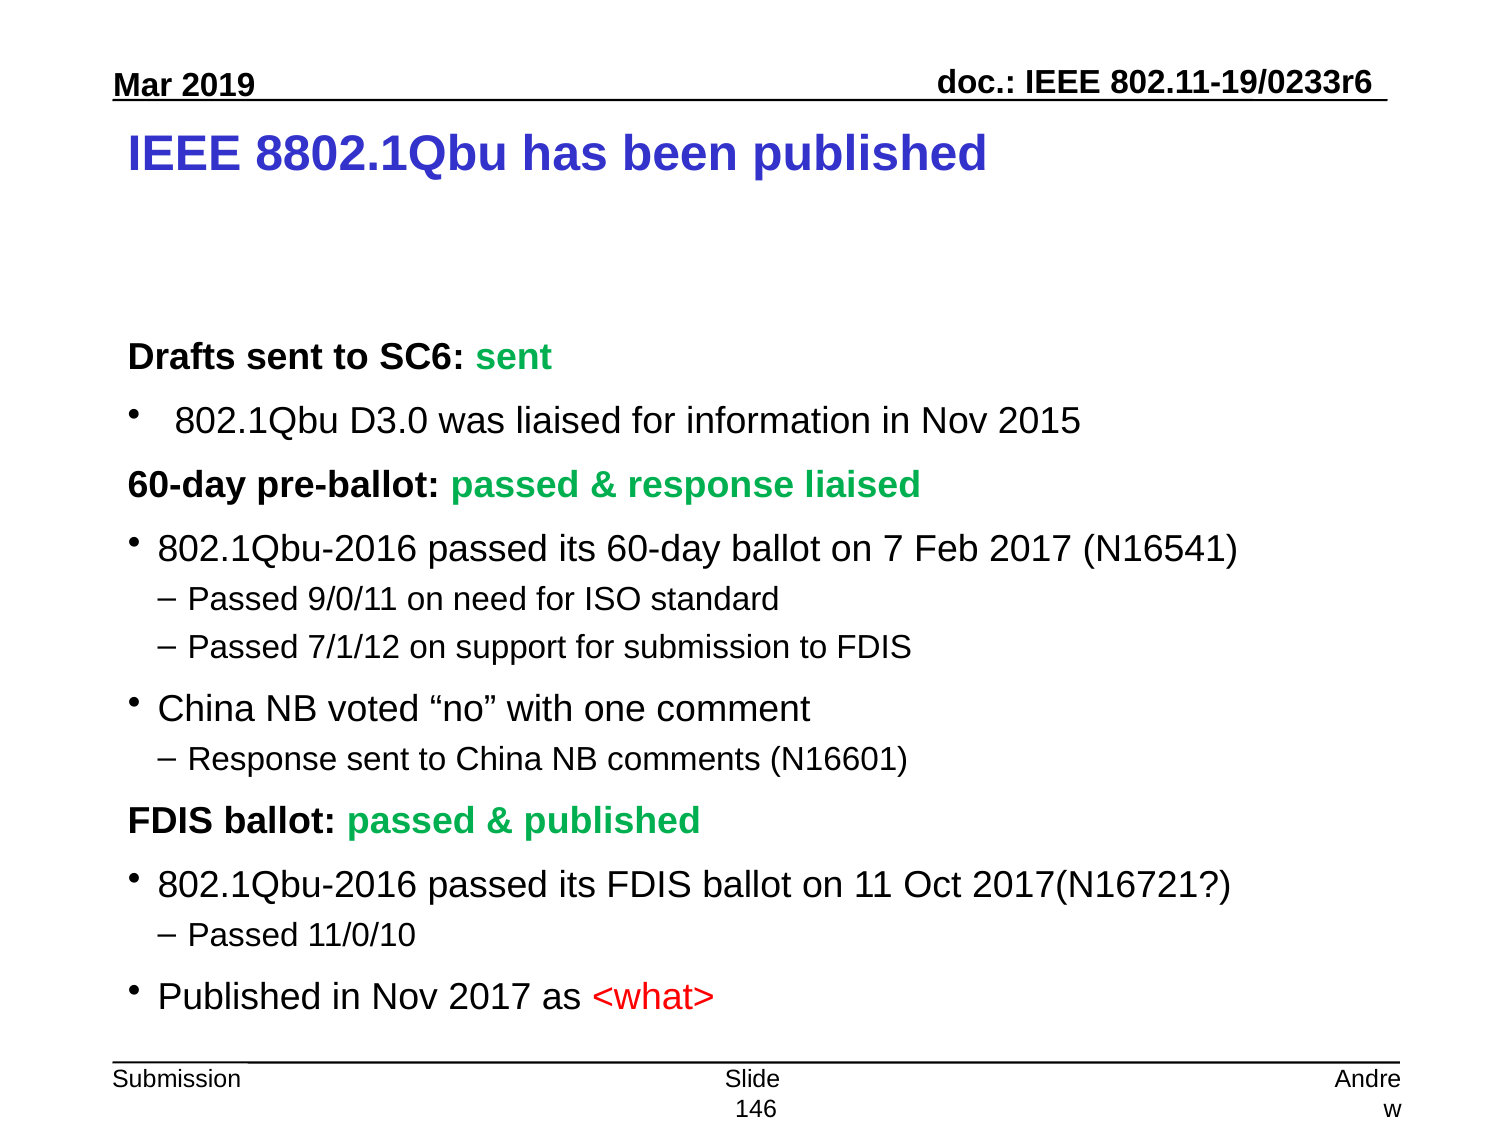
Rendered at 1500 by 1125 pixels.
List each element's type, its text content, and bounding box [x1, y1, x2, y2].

title IEEE 8802.1Qbu has been published [112, 112, 1388, 288]
list Drafts sent to SC6: sent 802.1Qbu D3.0 was liaised for information in Nov 2015 60-day pre-ballot: passed & response liaised 802.1Qbu-2016 passed its 60-day ballot on 7 Feb 2017 (N16541) Passed 9/0/11 on need for ISO standard Passed 7/1/12 on support for submission to FDIS China NB voted “no” with one comment Response sent to China NB comments (N16601) FDIS ballot: passed & published 802.1Qbu-2016 passed its FDIS ballot on 11 Oct 2017(N16721?) Passed 11/0/10 Published in Nov 2017 as <what> [112, 324, 1388, 1000]
slide_number Slide 146 [709, 1061, 803, 1093]
footer Andrew Myles, Cisco [1320, 1061, 1402, 1093]
